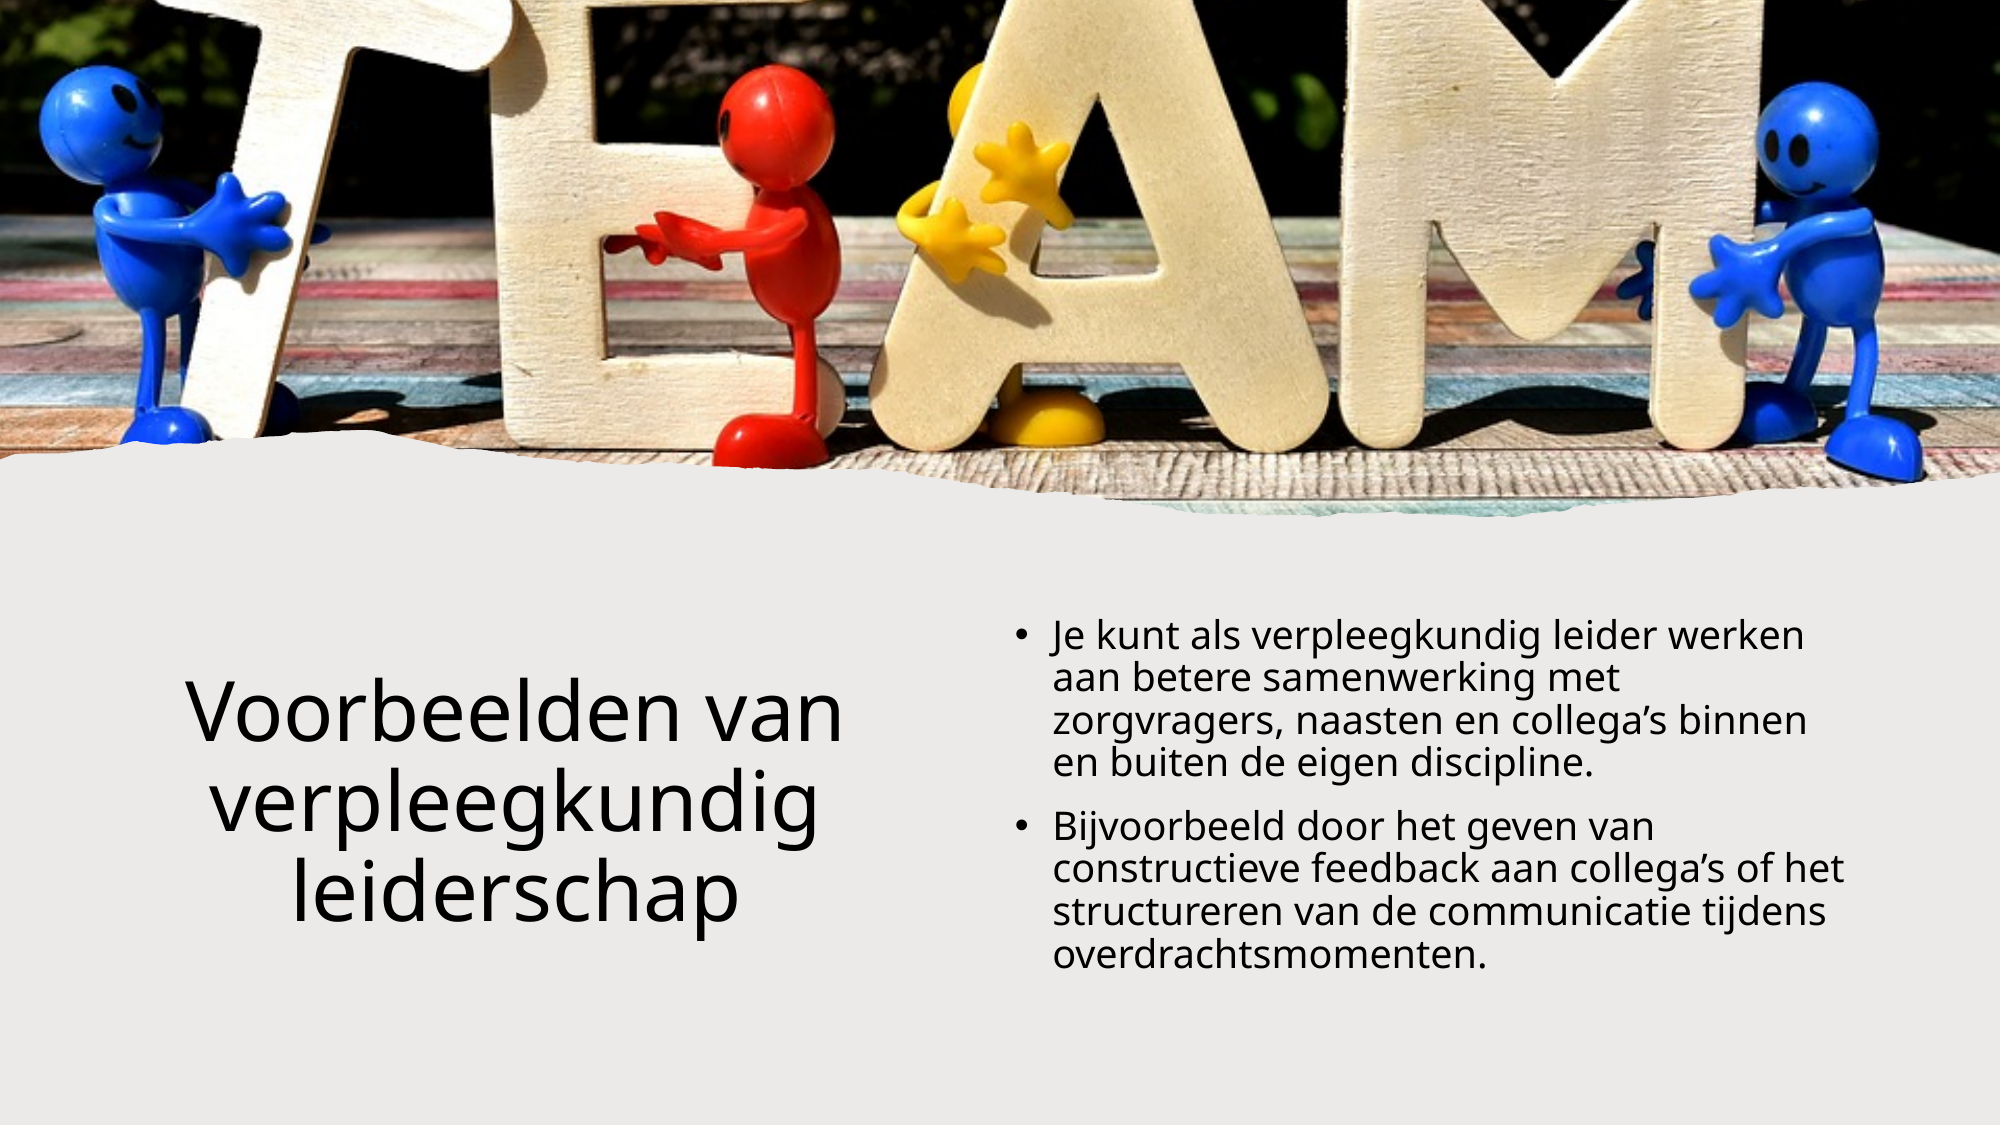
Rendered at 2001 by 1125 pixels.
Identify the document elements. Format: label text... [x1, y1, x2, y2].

picture [0, 0, 2000, 518]
text_box [0, 518, 2000, 1125]
title Voorbeelden van verpleegkundig leiderschap [160, 607, 872, 1002]
list Je kunt als verpleegkundig leider werken aan betere samenwerking met zorgvragers, naasten en collega’s binnen en buiten de eigen discipline. Bijvoorbeeld door het geven van constructieve feedback aan collega’s of het structureren van de communicatie tijdens overdrachtsmomenten. [999, 607, 1863, 1002]
